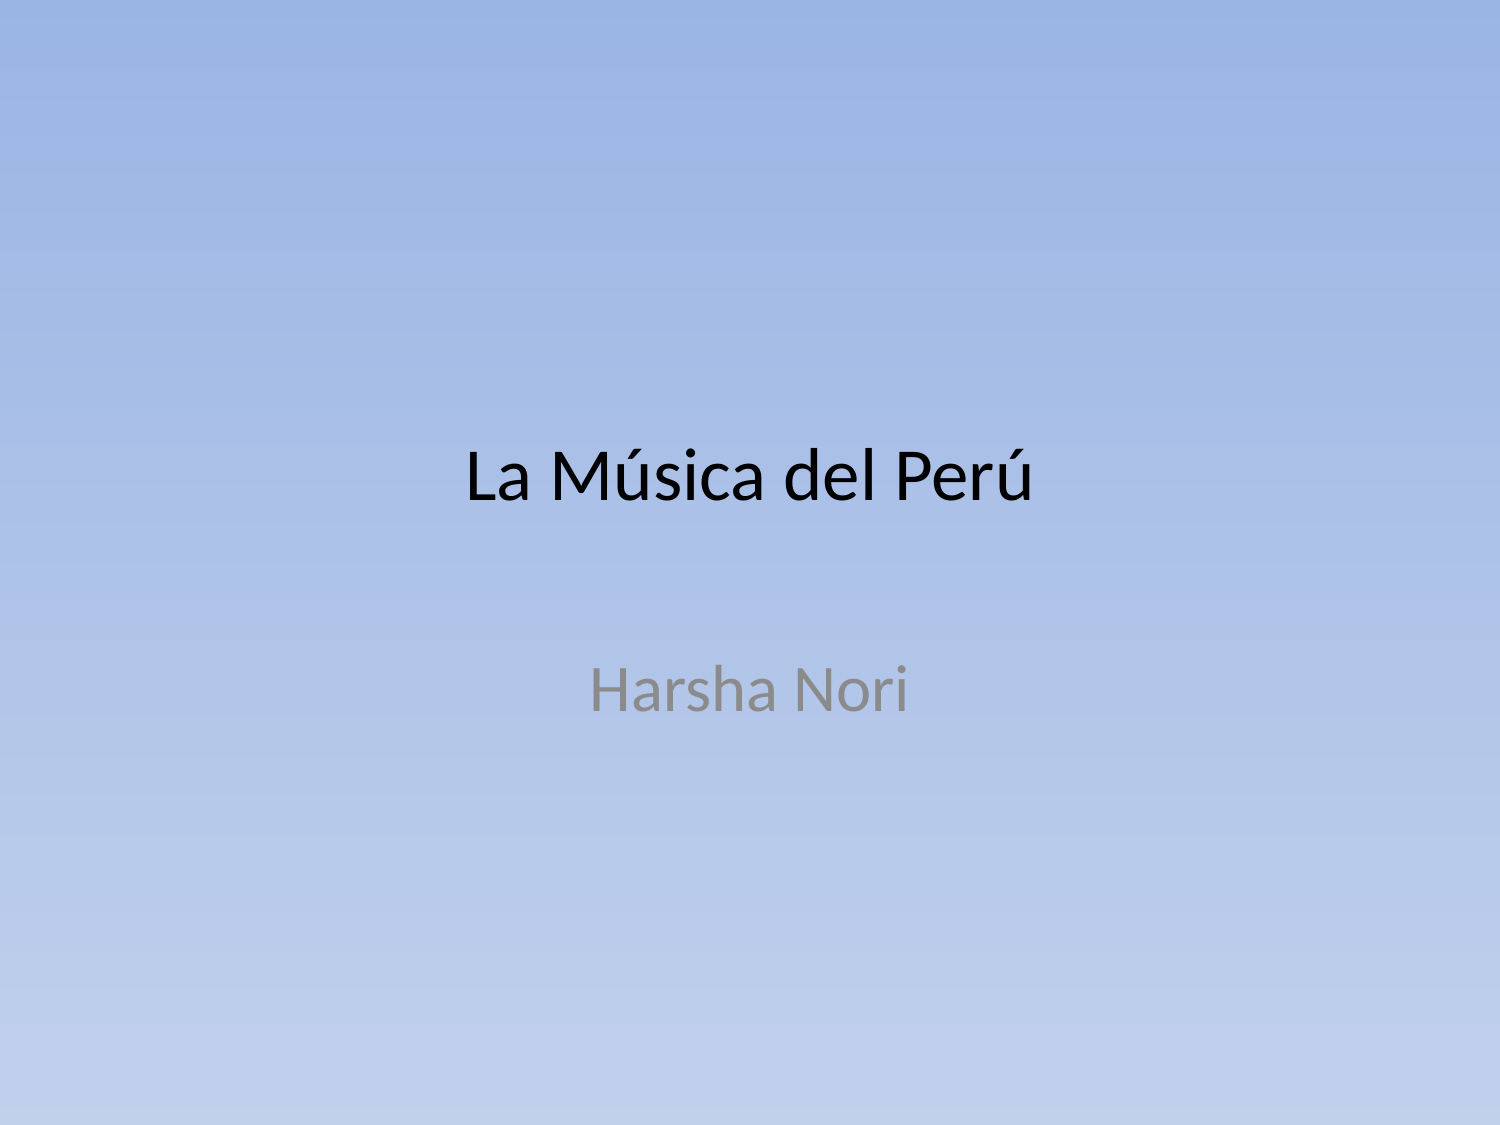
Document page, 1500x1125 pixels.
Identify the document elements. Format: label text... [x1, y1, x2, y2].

subtitle Harsha Nori [225, 637, 1275, 925]
title La Música del Perú [112, 349, 1388, 591]
